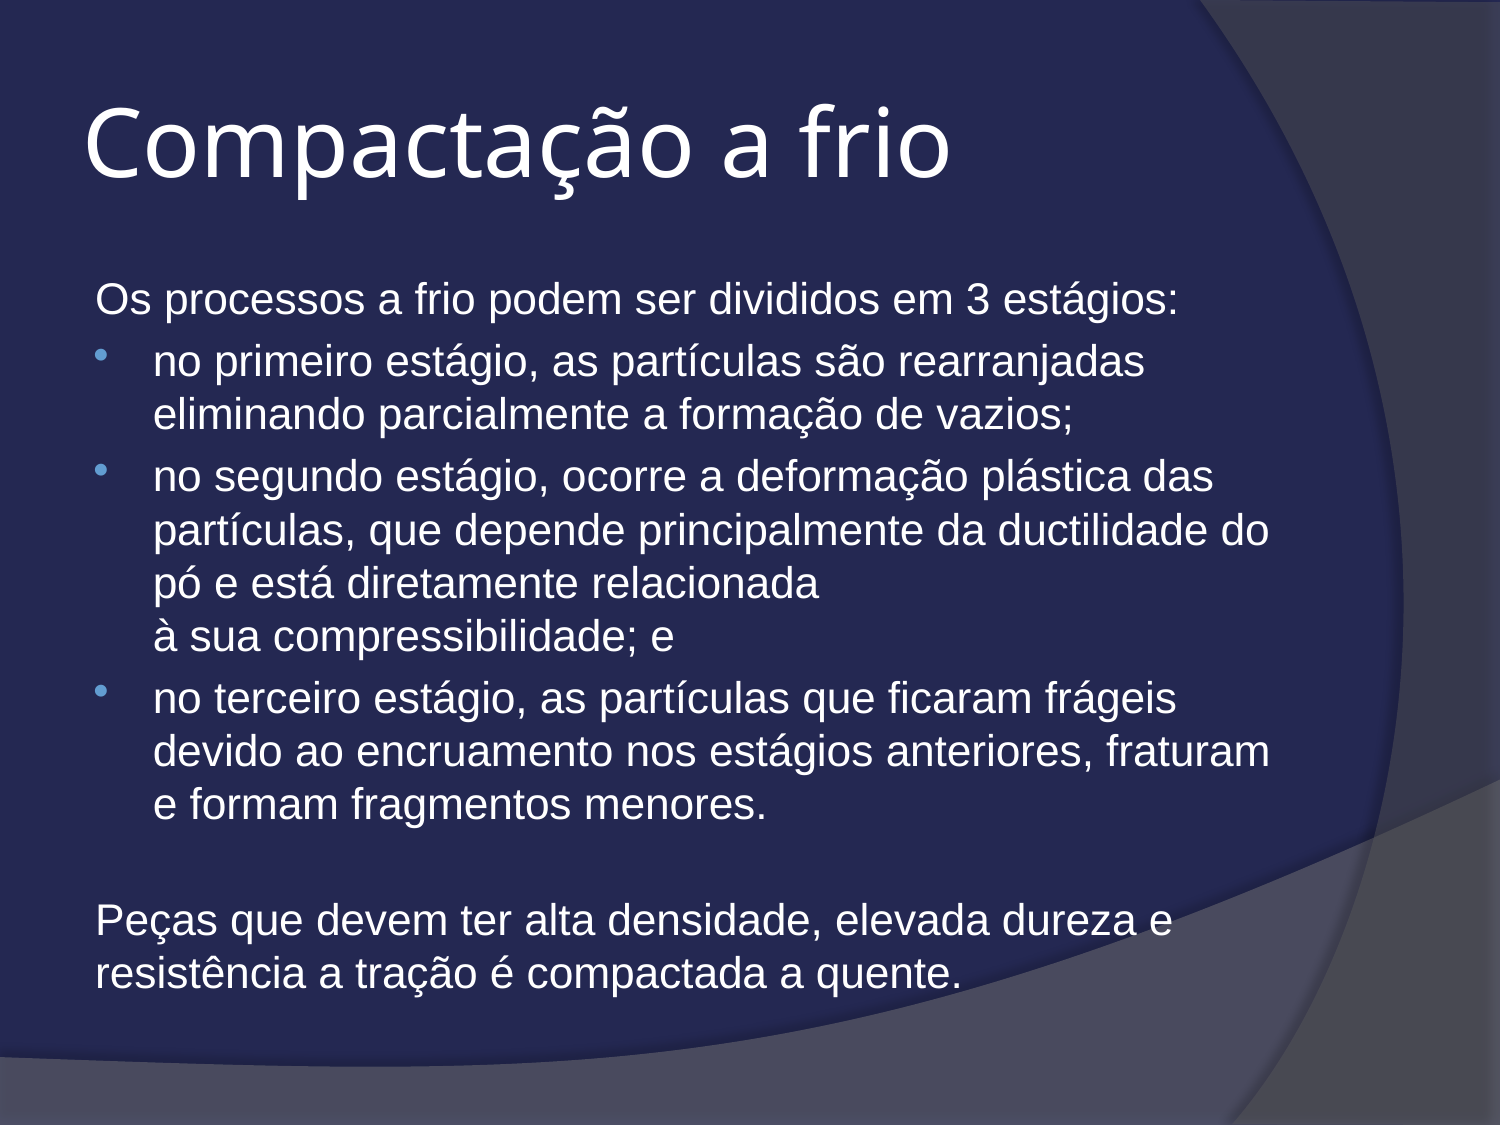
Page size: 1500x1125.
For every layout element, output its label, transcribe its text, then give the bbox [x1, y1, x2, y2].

list Os processos a frio podem ser divididos em 3 estágios: no primeiro estágio, as partículas são rearranjadas eliminando parcialmente a formação de vazios; no segundo estágio, ocorre a deformação plástica das partículas, que depende principalmente da ductilidade do pó e está diretamente relacionada à sua compressibilidade; e no terceiro estágio, as partículas que ficaram frágeis devido ao encruamento nos estágios anteriores, fraturam e formam fragmentos menores. Peças que devem ter alta densidade, elevada dureza e resistência a tração é compactada a quente. [75, 262, 1300, 1005]
title Compactação a frio [75, 45, 1300, 233]
